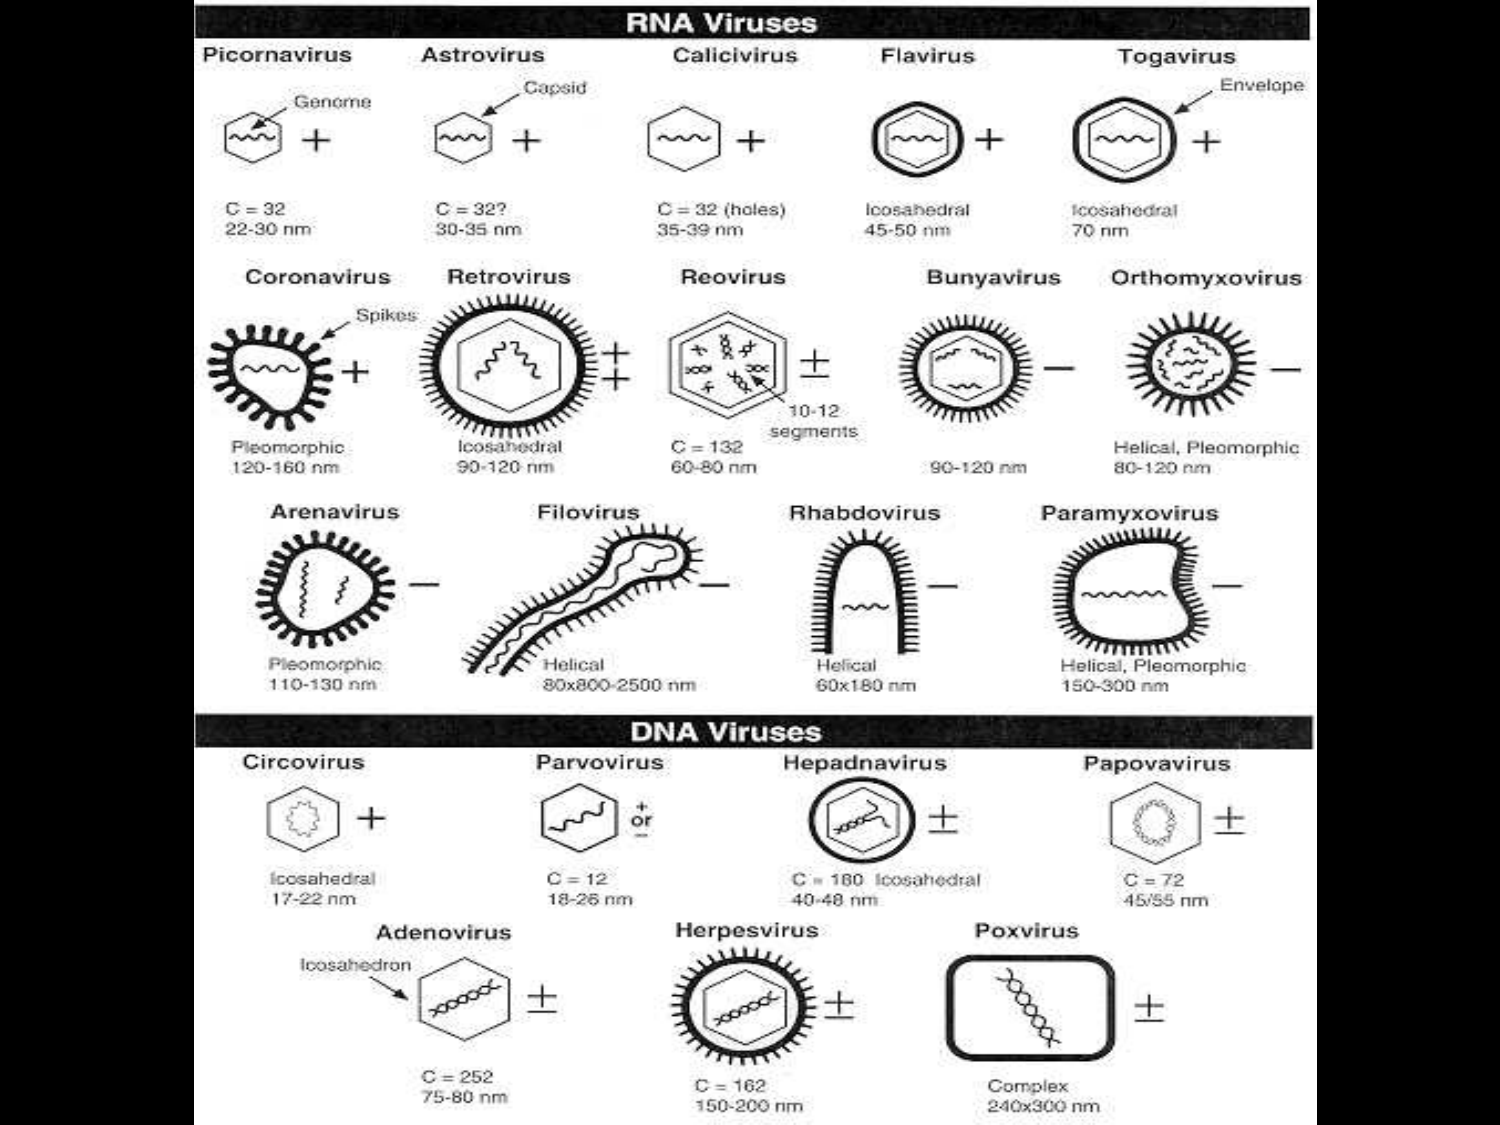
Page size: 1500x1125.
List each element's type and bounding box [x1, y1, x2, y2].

picture [194, 0, 1318, 1125]
